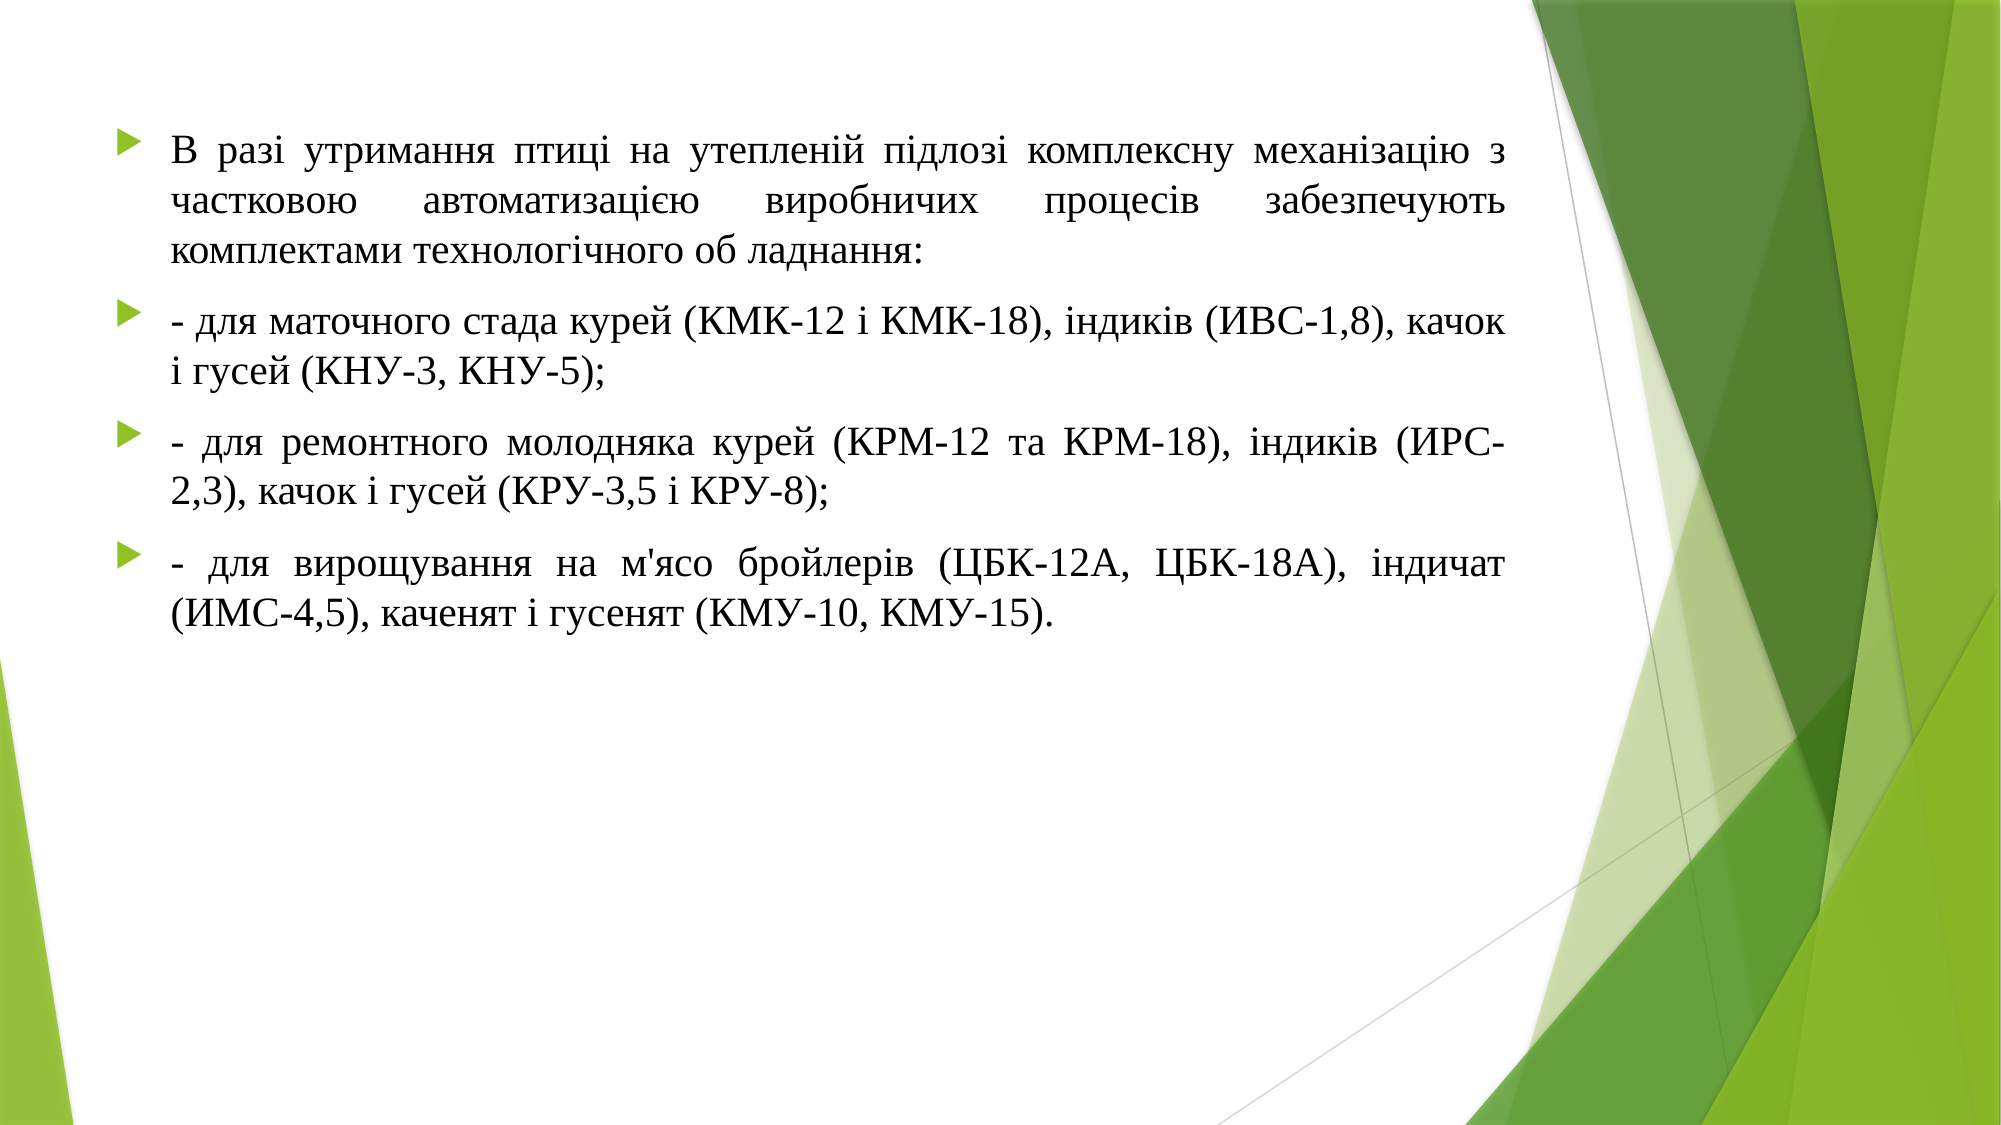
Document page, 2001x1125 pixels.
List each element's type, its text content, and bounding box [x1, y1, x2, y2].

list В разі утримання птиці на утепленій підлозі комплексну механізацію з частковою автоматизацією виробничих процесів забезпечують комплектами технологічного об ладнання: - для маточного стада курей (КМК-12 і КМК-18), індиків (ИВС-1,8), качок і гусей (КНУ-3, КНУ-5); - для ремонтного молодняка курей (КРМ-12 та КРМ-18), індиків (ИРС-2,3), качок і гусей (КРУ-3,5 і КРУ-8); - для вирощування на м'ясо бройлерів (ЦБК-12А, ЦБК-18А), індичат (ИМС-4,5), каченят і гусенят (КМУ-10, КМУ-15). [99, 114, 1522, 786]
